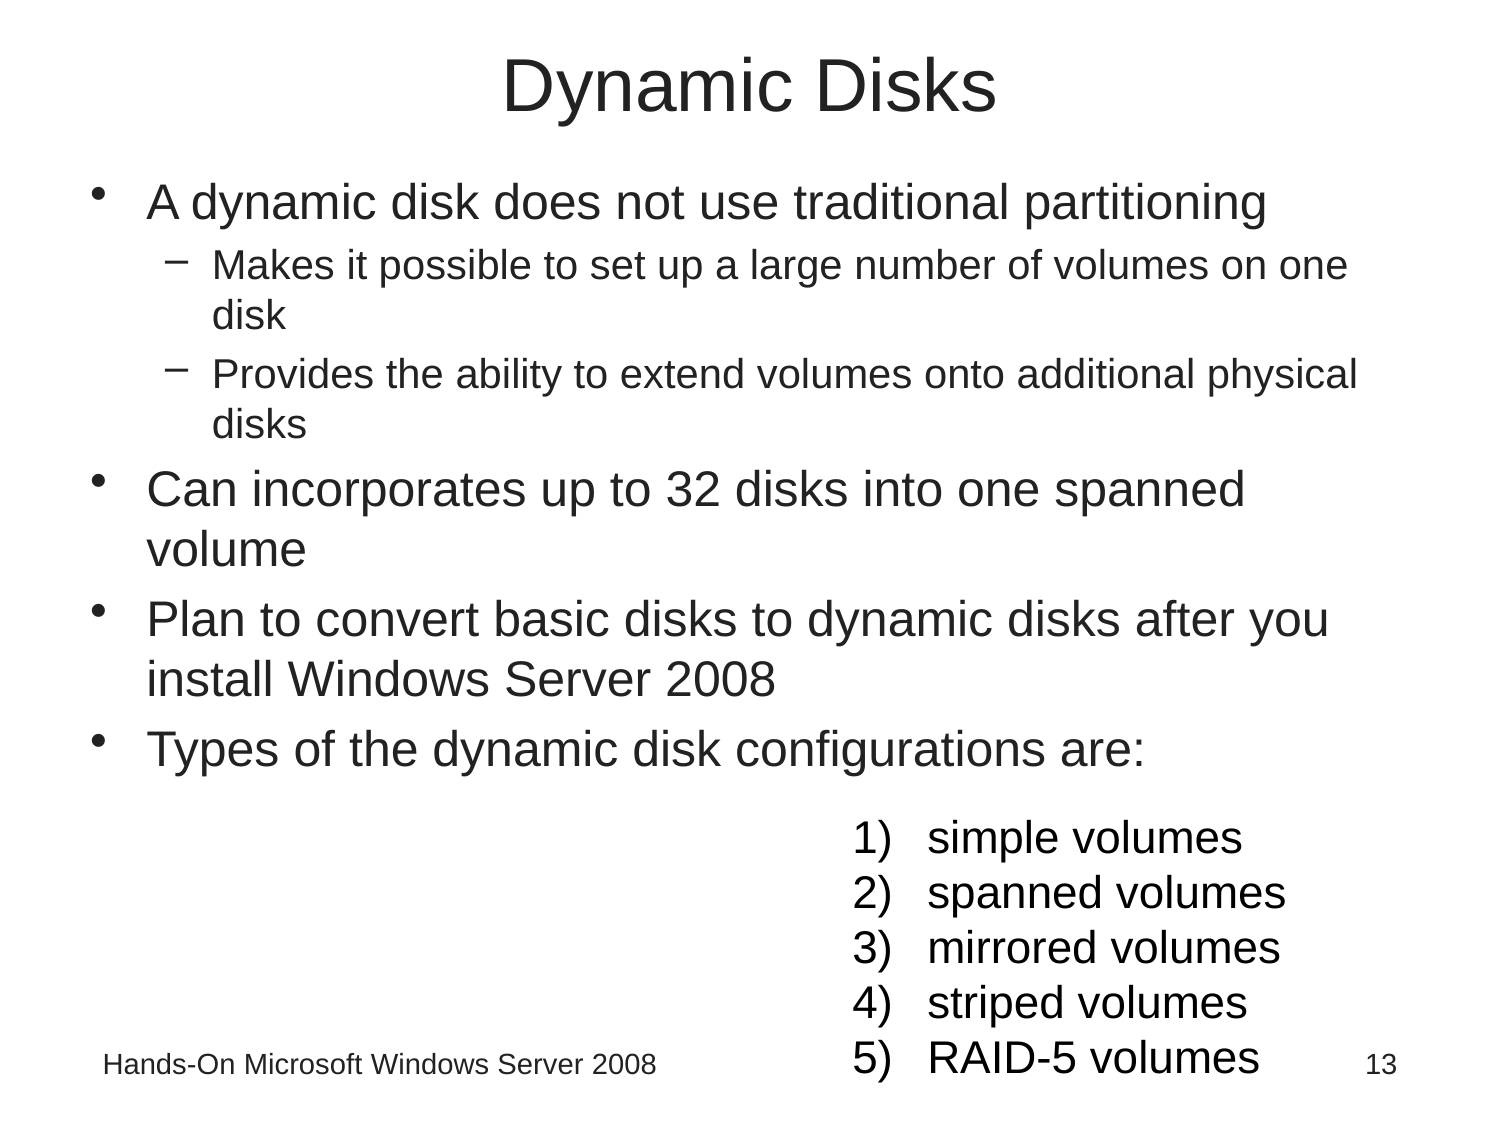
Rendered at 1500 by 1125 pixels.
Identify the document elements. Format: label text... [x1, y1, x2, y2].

title Dynamic Disks [87, 0, 1413, 162]
list A dynamic disk does not use traditional partitioning Makes it possible to set up a large number of volumes on one disk Provides the ability to extend volumes onto additional physical disks Can incorporates up to 32 disks into one spanned volume Plan to convert basic disks to dynamic disks after you install Windows Server 2008 Types of the dynamic disk configurations are: [74, 162, 1426, 876]
text_box simple volumes spanned volumes mirrored volumes striped volumes RAID-5 volumes [762, 800, 1375, 1090]
footer Hands-On Microsoft Windows Server 2008 [87, 1037, 1051, 1101]
slide_number 13 [1074, 1037, 1413, 1101]
